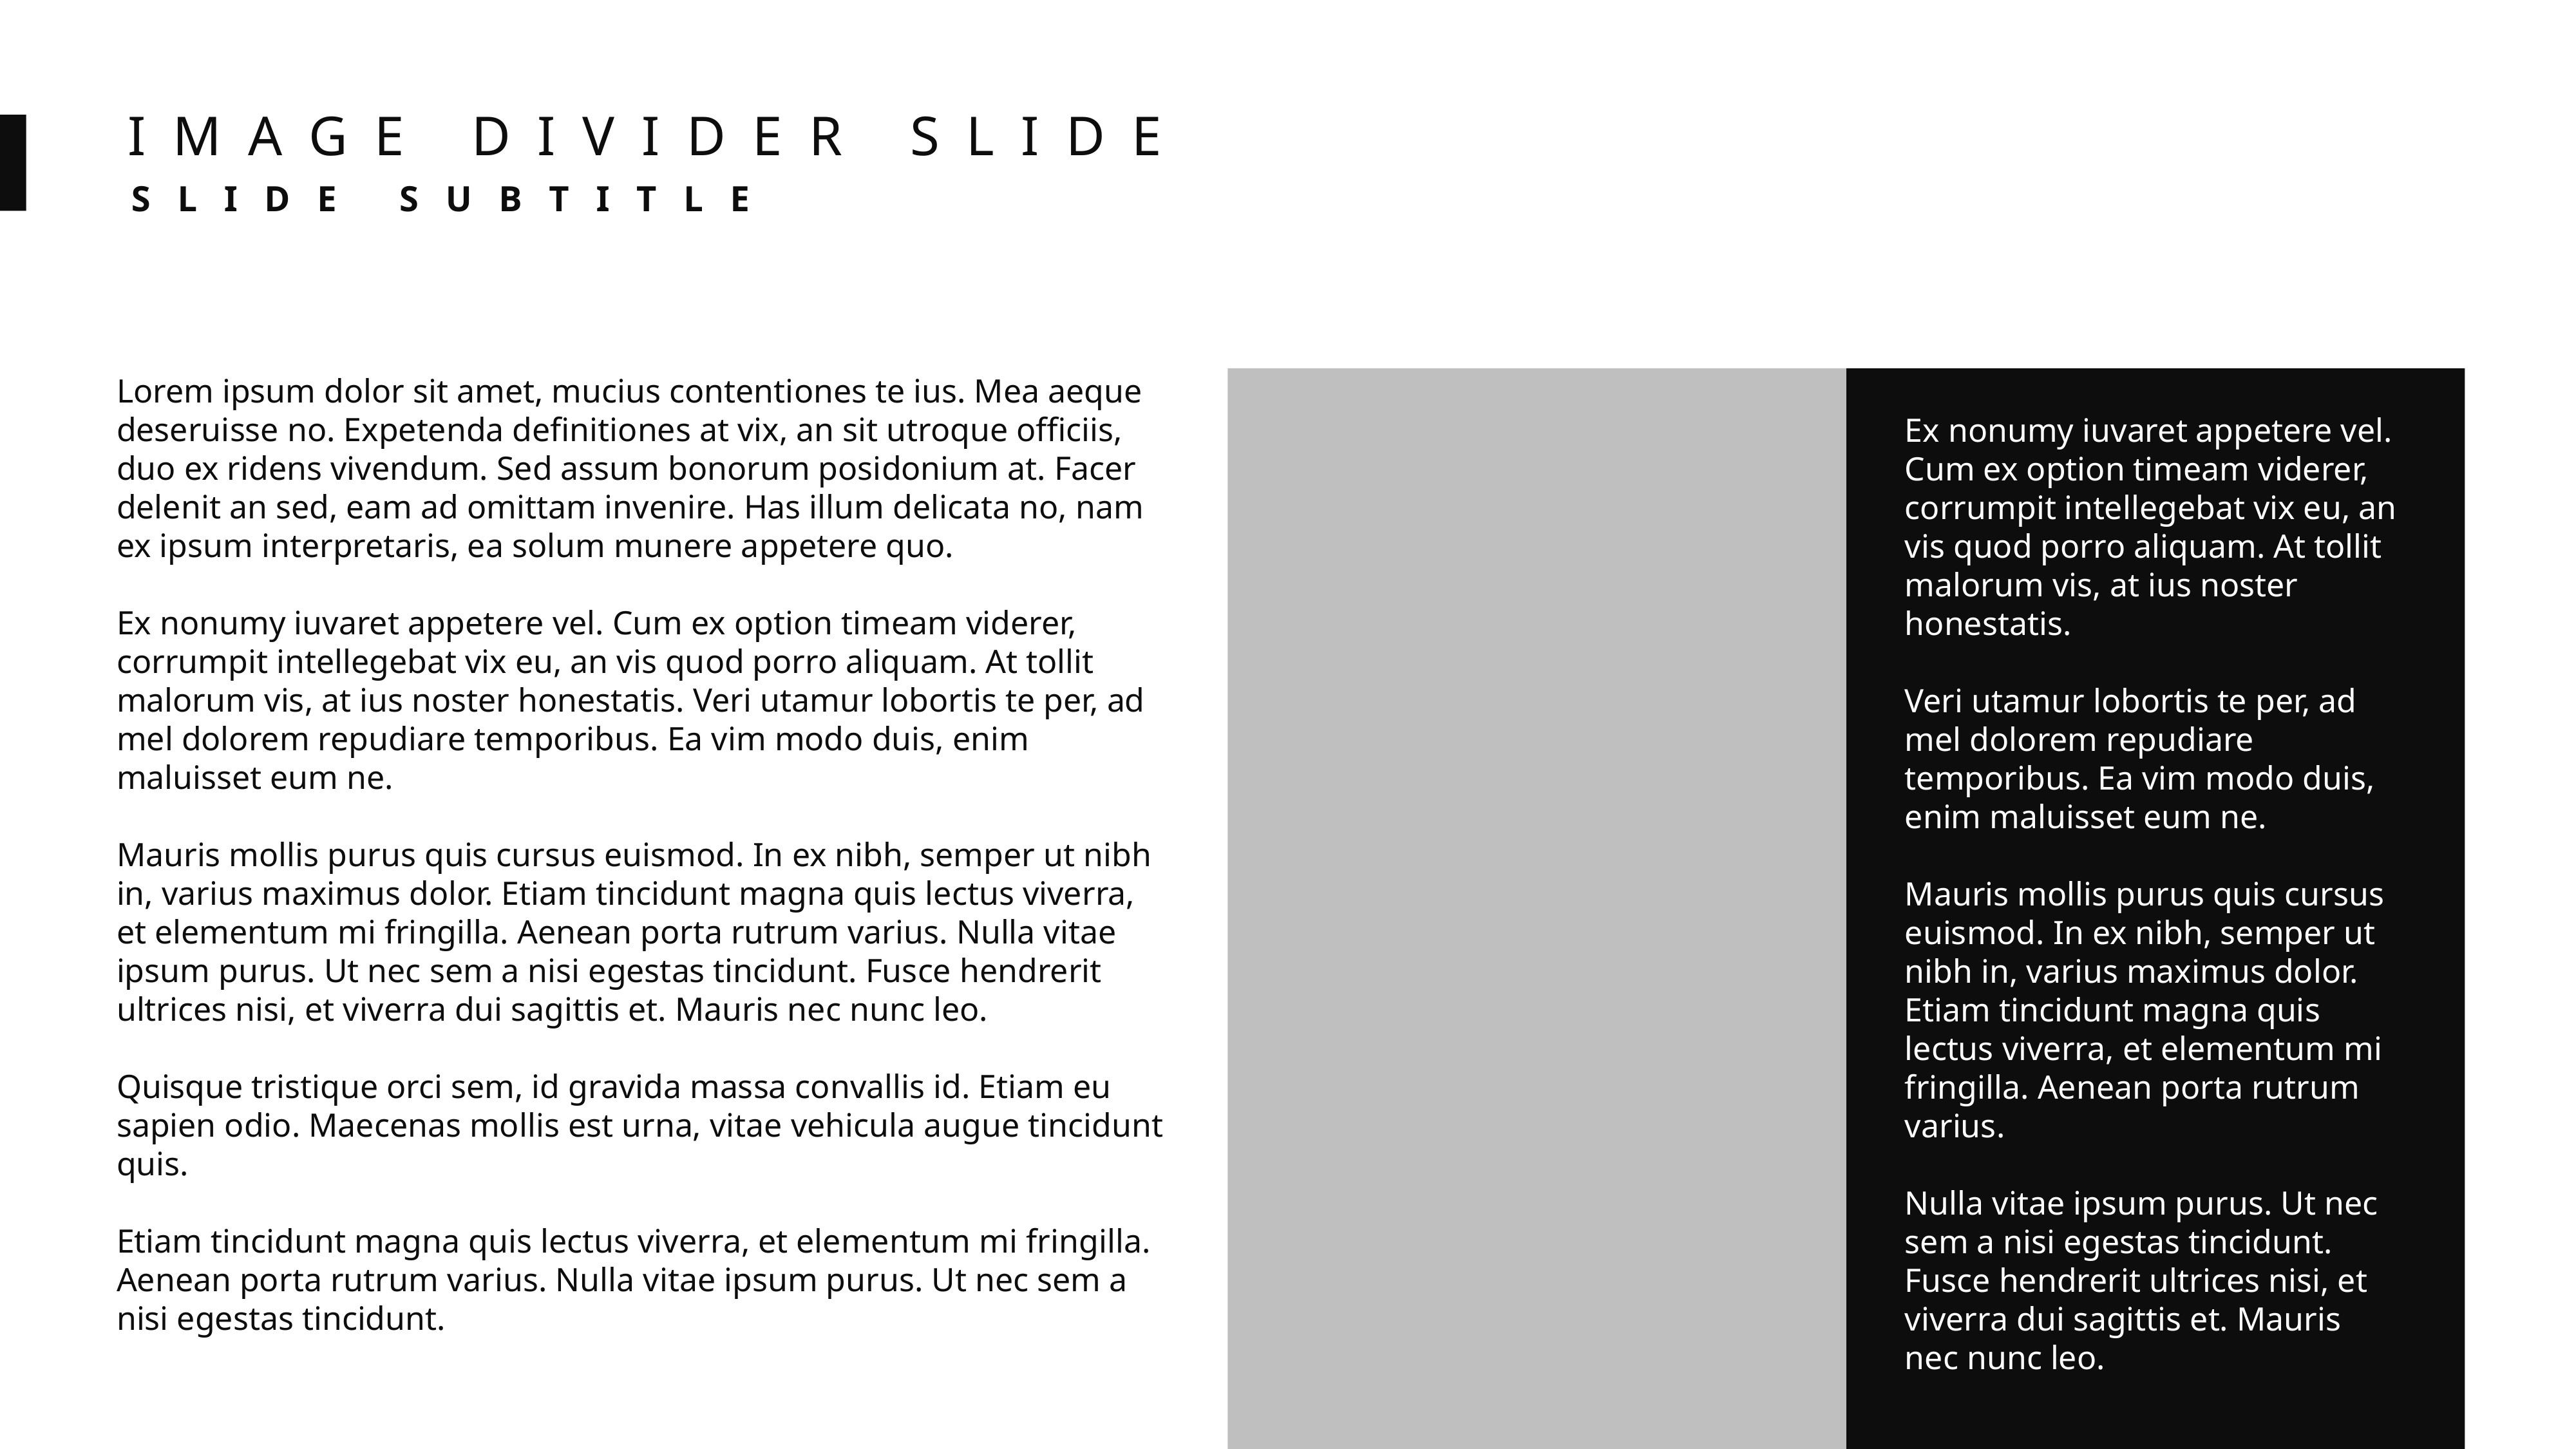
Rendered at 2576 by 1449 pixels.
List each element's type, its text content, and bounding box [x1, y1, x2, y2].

text_box Ex nonumy iuvaret appetere vel. Cum ex option timeam viderer, corrumpit intellegebat vix eu, an vis quod porro aliquam. At tollit malorum vis, at ius noster honestatis. Veri utamur lobortis te per, ad mel dolorem repudiare temporibus. Ea vim modo duis, enim maluisset eum ne. Mauris mollis purus quis cursus euismod. In ex nibh, semper ut nibh in, varius maximus dolor. Etiam tincidunt magna quis lectus viverra, et elementum mi fringilla. Aenean porta rutrum varius. Nulla vitae ipsum purus. Ut nec sem a nisi egestas tincidunt. Fusce hendrerit ultrices nisi, et viverra dui sagittis et. Mauris nec nunc leo. [1895, 404, 2411, 1381]
text_box [1227, 368, 1846, 1449]
text_box [1846, 368, 2466, 1449]
text_box SLIDE SUBTITLE [122, 171, 761, 223]
text_box Lorem ipsum dolor sit amet, mucius contentiones te ius. Mea aeque deseruisse no. Expetenda definitiones at vix, an sit utroque officiis, duo ex ridens vivendum. Sed assum bonorum posidonium at. Facer delenit an sed, eam ad omittam invenire. Has illum delicata no, nam ex ipsum interpretaris, ea solum munere appetere quo. Ex nonumy iuvaret appetere vel. Cum ex option timeam viderer, corrumpit intellegebat vix eu, an vis quod porro aliquam. At tollit malorum vis, at ius noster honestatis. Veri utamur lobortis te per, ad mel dolorem repudiare temporibus. Ea vim modo duis, enim maluisset eum ne. Mauris mollis purus quis cursus euismod. In ex nibh, semper ut nibh in, varius maximus dolor. Etiam tincidunt magna quis lectus viverra, et elementum mi fringilla. Aenean porta rutrum varius. Nulla vitae ipsum purus. Ut nec sem a nisi egestas tincidunt. Fusce hendrerit ultrices nisi, et viverra dui sagittis et. Mauris nec nunc leo. Quisque tristique orci sem, id gravida massa convallis id. Etiam eu sapien odio. Maecenas mollis est urna, vitae vehicula augue tincidunt quis. Etiam tincidunt magna quis lectus viverra, et elementum mi fringilla. Aenean porta rutrum varius. Nulla vitae ipsum purus. Ut nec sem a nisi egestas tincidunt. [107, 366, 1174, 1342]
text_box [0, 114, 27, 211]
text_box IMAGE DIVIDER SLIDE [118, 97, 1173, 171]
